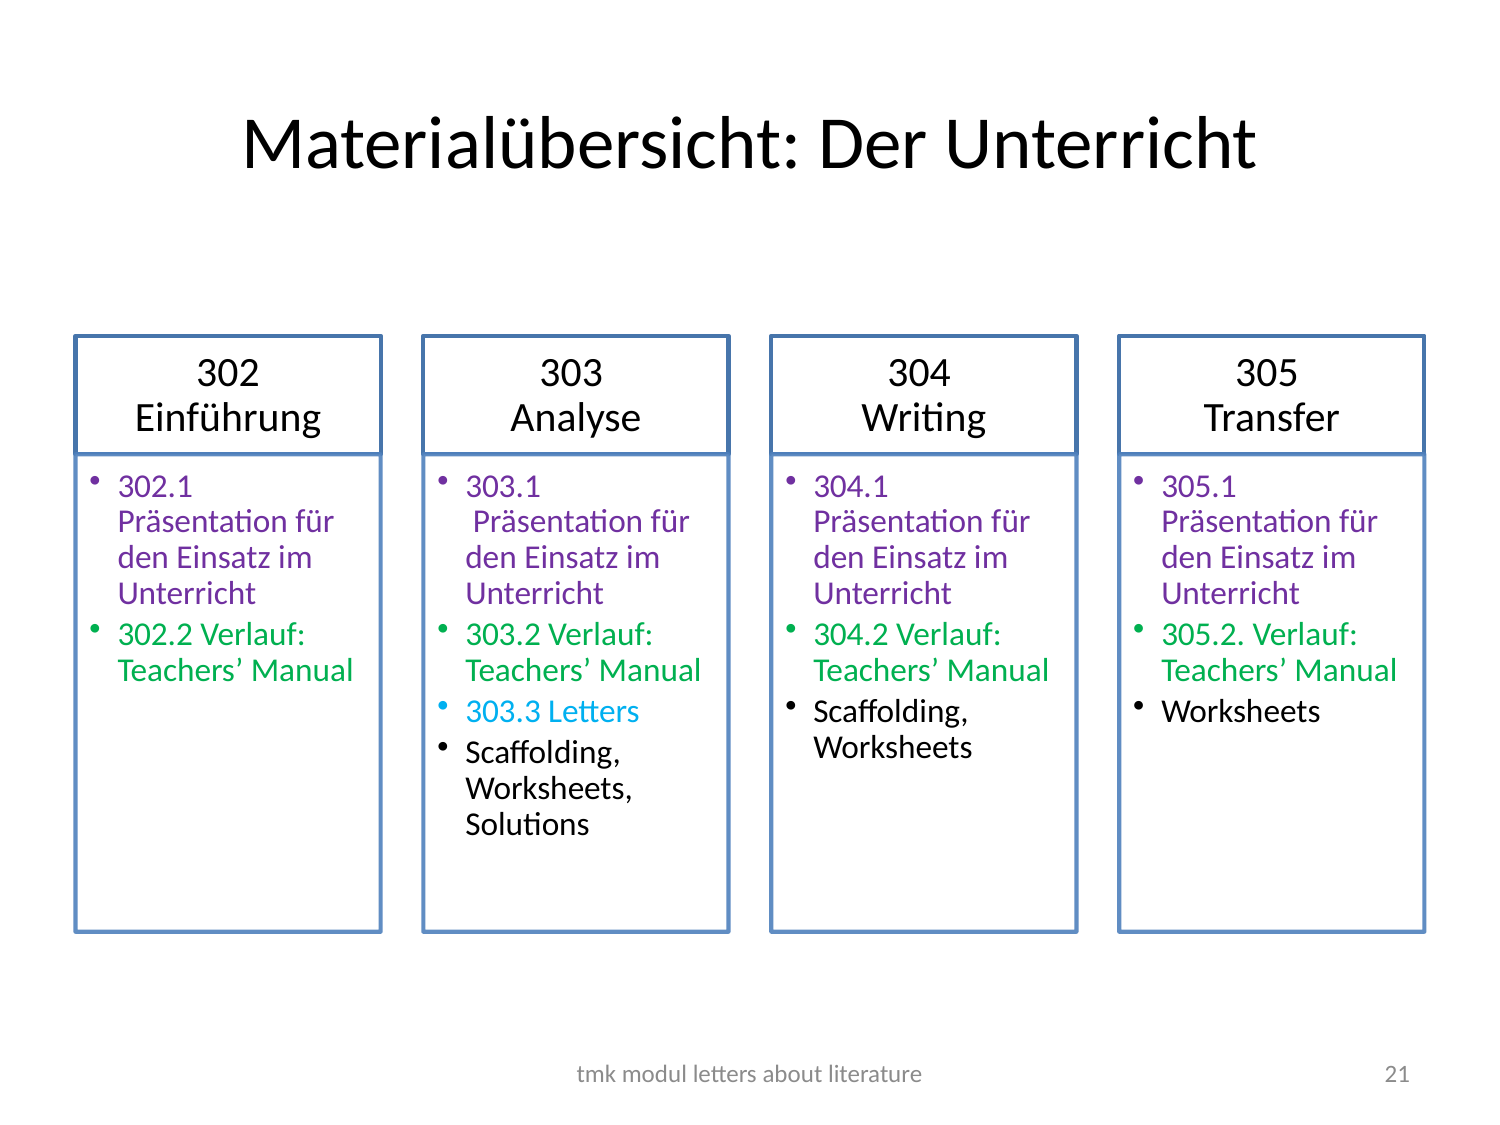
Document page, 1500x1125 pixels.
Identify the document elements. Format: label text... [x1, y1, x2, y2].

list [74, 262, 1426, 1006]
slide_number 21 [1074, 1042, 1425, 1103]
title Materialübersicht: Der Unterricht [75, 45, 1425, 233]
footer tmk modul letters about literature [512, 1042, 988, 1103]
